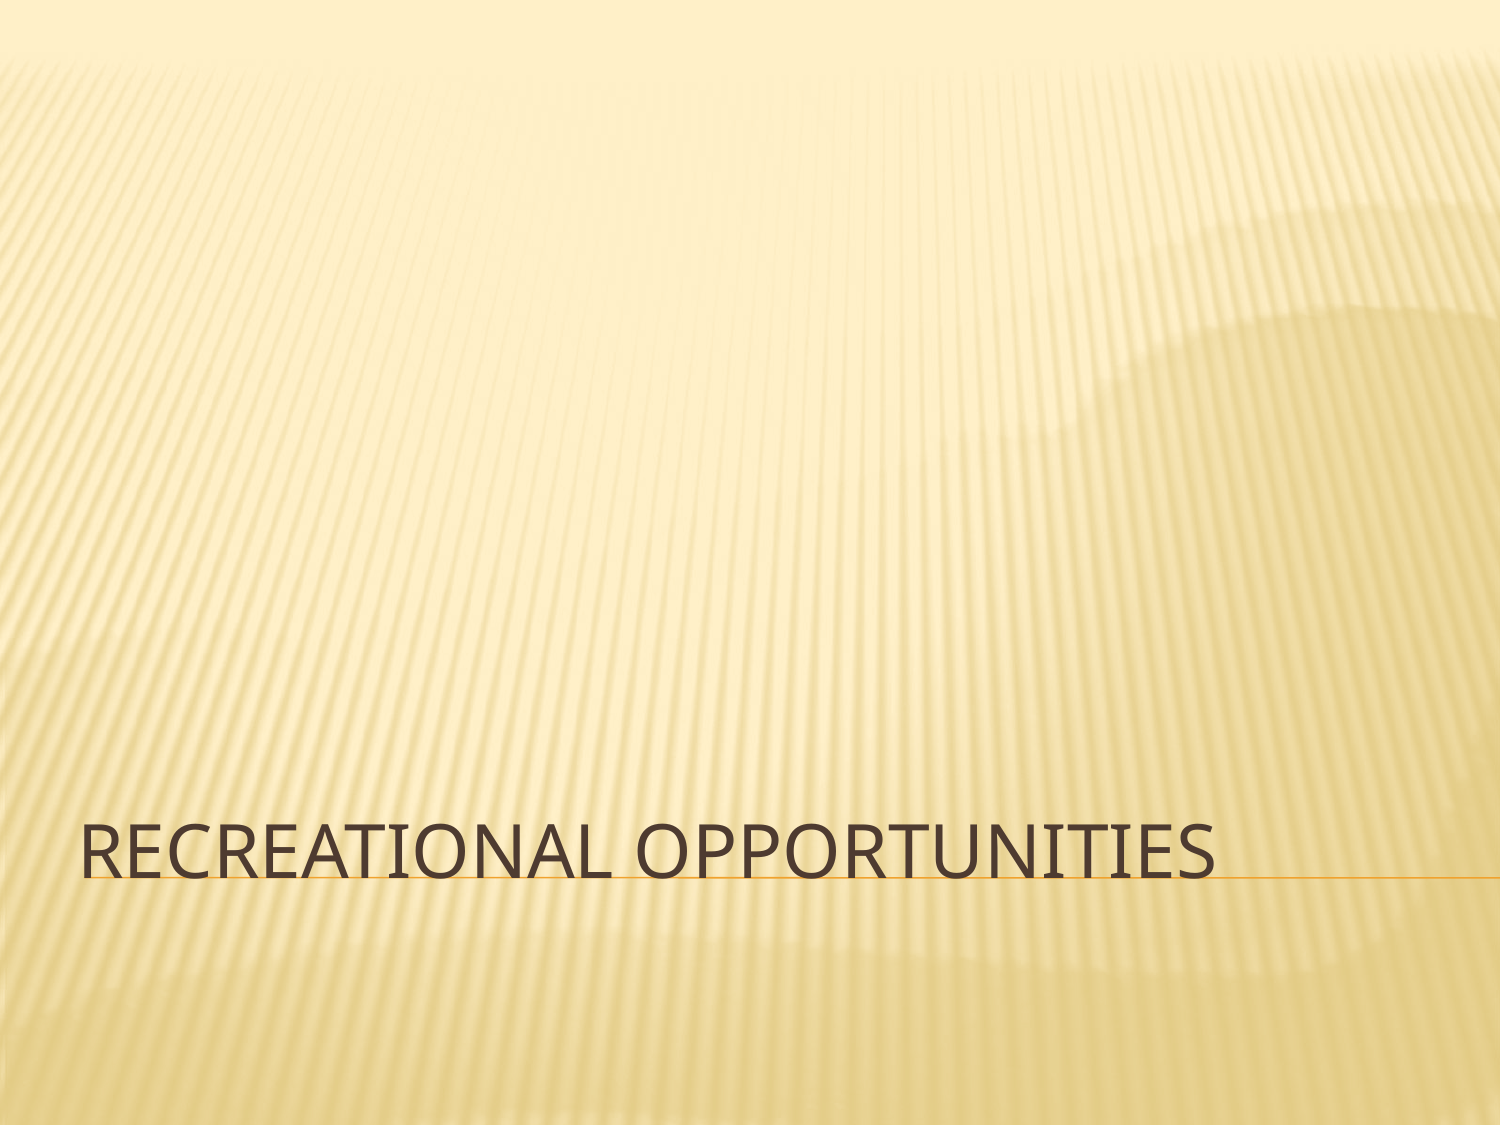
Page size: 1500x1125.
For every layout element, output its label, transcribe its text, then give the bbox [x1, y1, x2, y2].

title Recreational opportunities [62, 796, 1450, 997]
